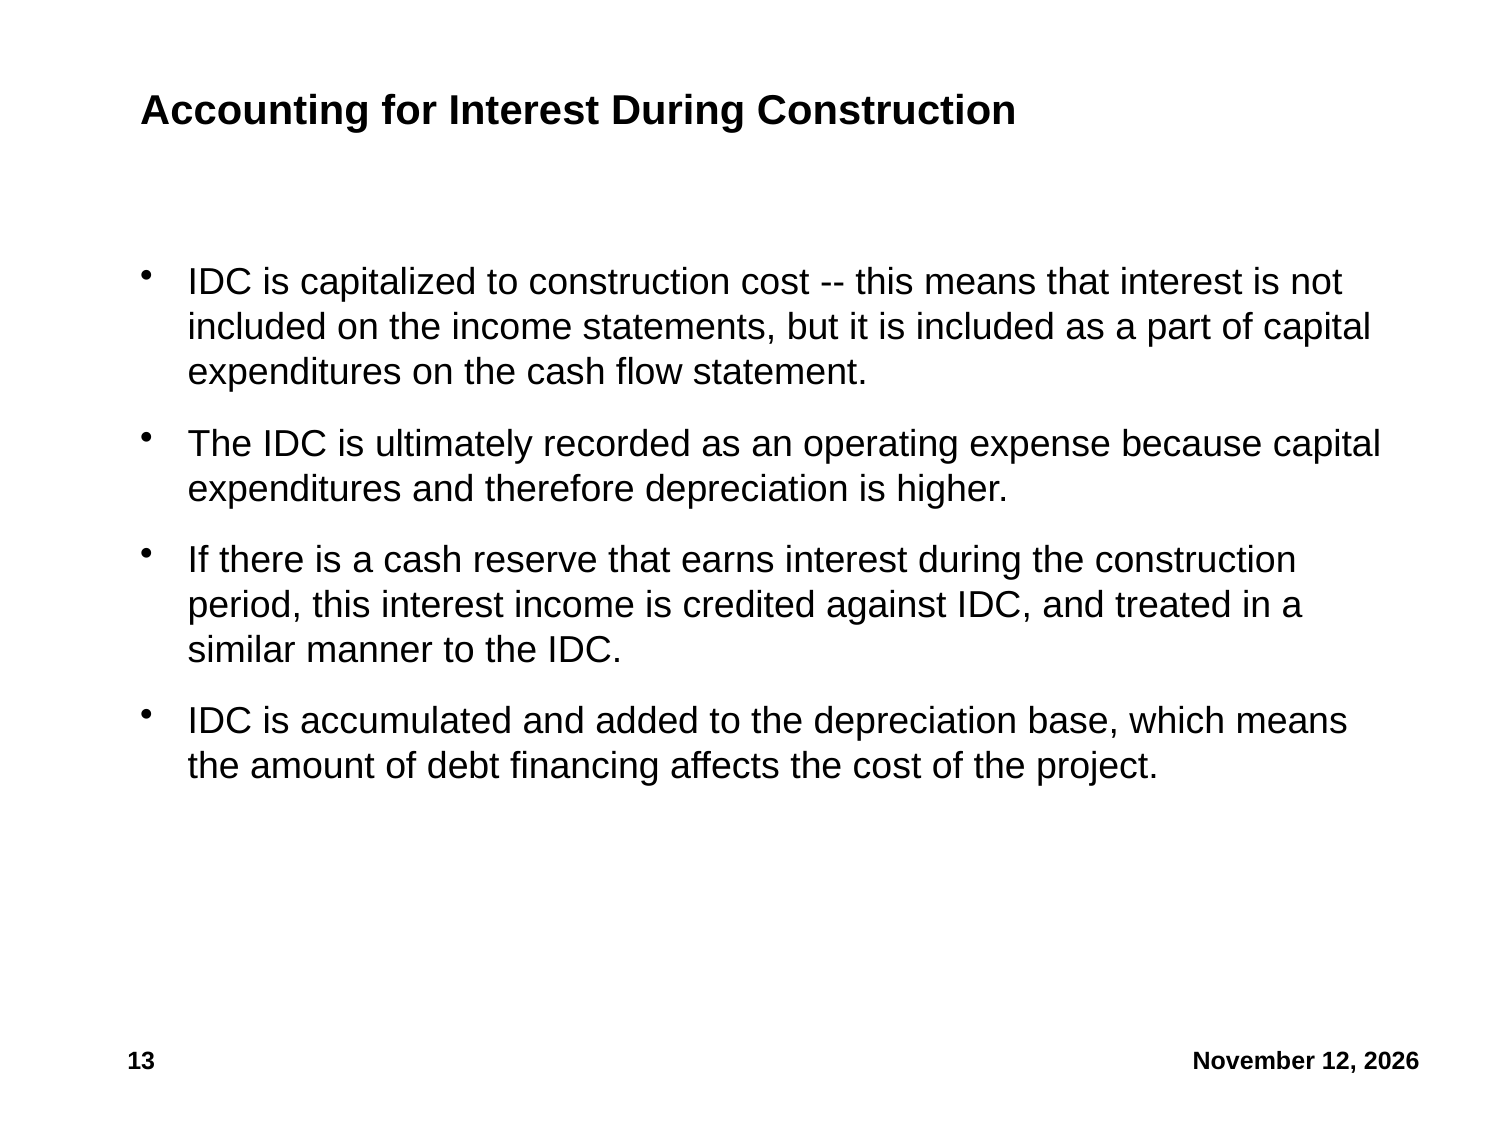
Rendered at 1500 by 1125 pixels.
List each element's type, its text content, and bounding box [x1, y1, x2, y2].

list IDC is capitalized to construction cost -- this means that interest is not included on the income statements, but it is included as a part of capital expenditures on the cash flow statement. The IDC is ultimately recorded as an operating expense because capital expenditures and therefore depreciation is higher. If there is a cash reserve that earns interest during the construction period, this interest income is credited against IDC, and treated in a similar manner to the IDC. IDC is accumulated and added to the depreciation base, which means the amount of debt financing affects the cost of the project. [124, 249, 1413, 1001]
title Accounting for Interest During Construction [124, 74, 1376, 226]
